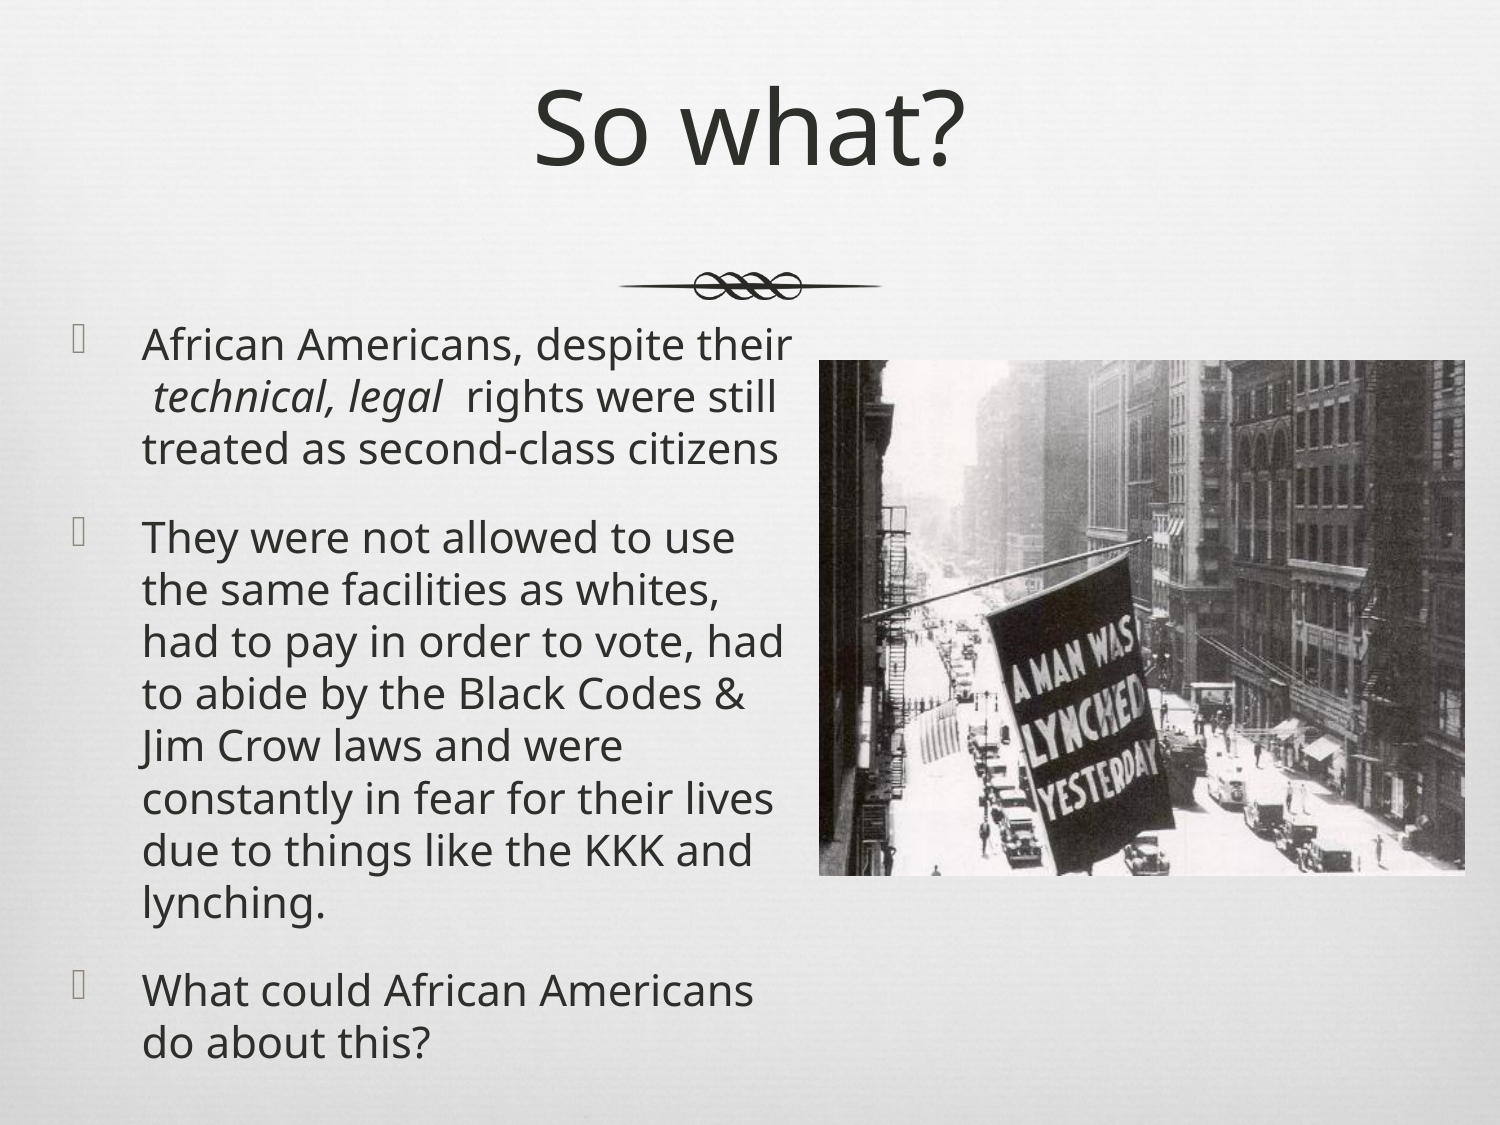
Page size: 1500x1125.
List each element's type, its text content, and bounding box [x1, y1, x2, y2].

picture [615, 272, 885, 300]
title So what? [112, 11, 1388, 236]
picture [818, 359, 1465, 876]
list African Americans, despite their technical, legal rights were still treated as second-class citizens They were not allowed to use the same facilities as whites, had to pay in order to vote, had to abide by the Black Codes & Jim Crow laws and were constantly in fear for their lives due to things like the KKK and lynching. What could African Americans do about this? [56, 309, 820, 1082]
